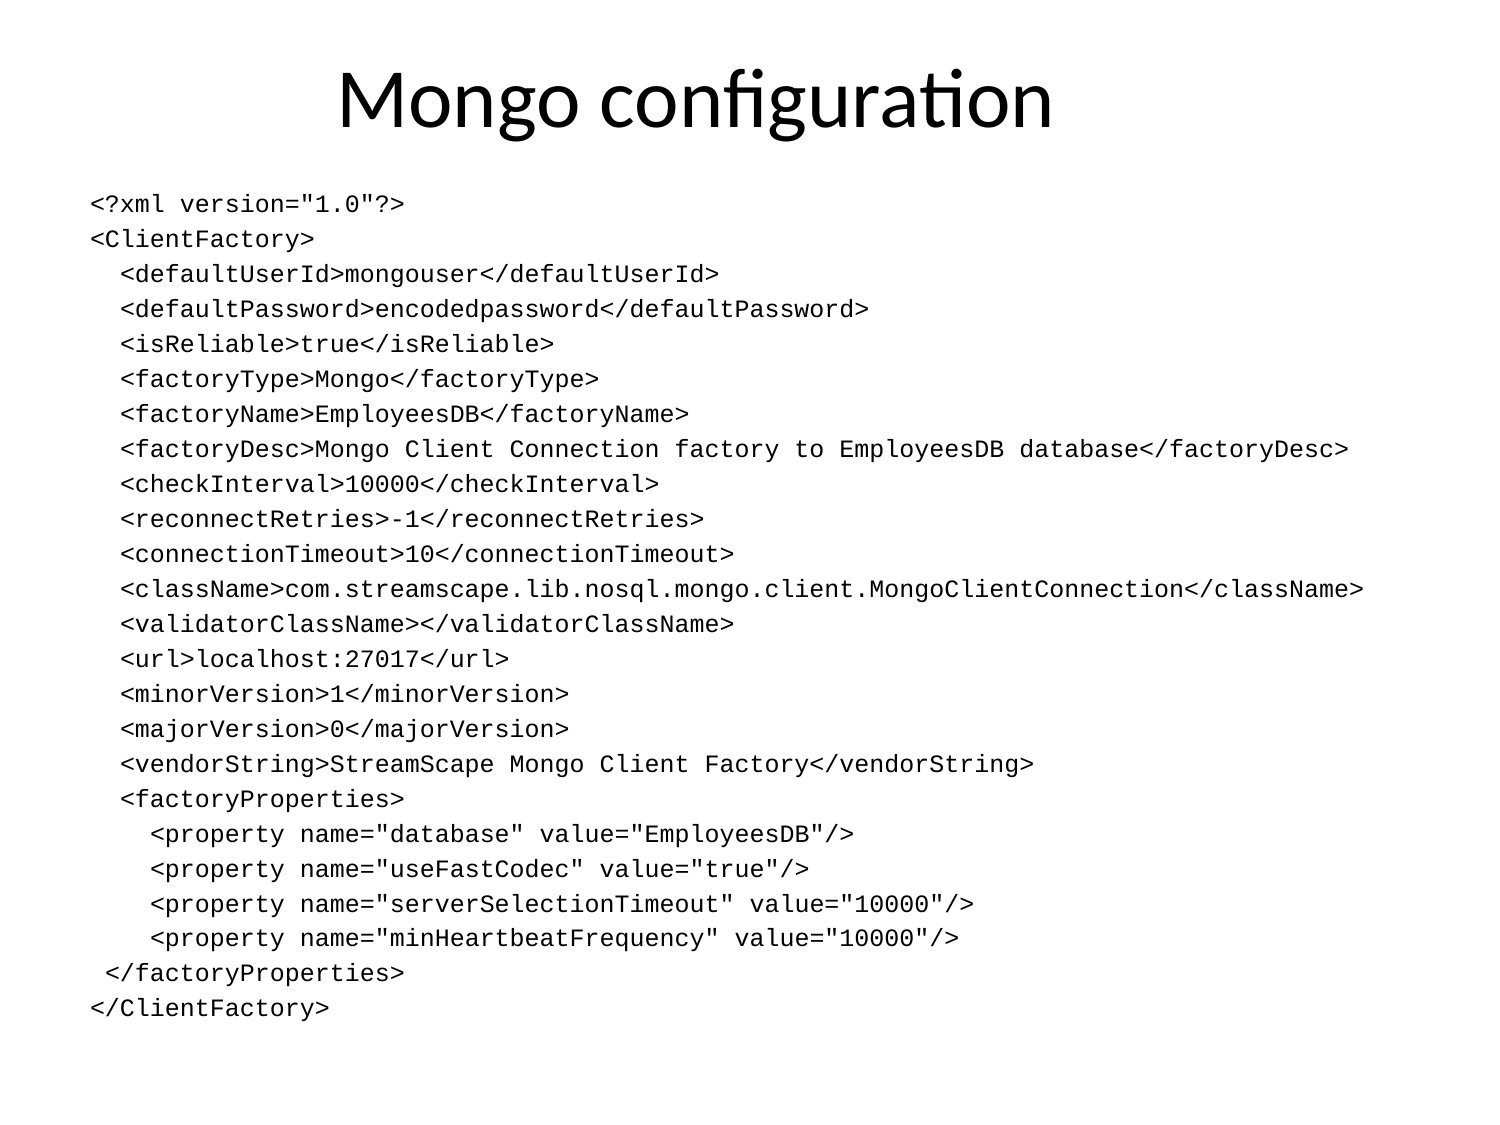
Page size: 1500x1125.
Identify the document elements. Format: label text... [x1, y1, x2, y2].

list <?xml version="1.0"?> <ClientFactory> <defaultUserId>mongouser</defaultUserId> <defaultPassword>encodedpassword</defaultPassword> <isReliable>true</isReliable> <factoryType>Mongo</factoryType> <factoryName>EmployeesDB</factoryName> <factoryDesc>Mongo Client Connection factory to EmployeesDB database</factoryDesc> <checkInterval>10000</checkInterval> <reconnectRetries>-1</reconnectRetries> <connectionTimeout>10</connectionTimeout> <className>com.streamscape.lib.nosql.mongo.client.MongoClientConnection</className> <validatorClassName></validatorClassName> <url>localhost:27017</url> <minorVersion>1</minorVersion> <majorVersion>0</majorVersion> <vendorString>StreamScape Mongo Client Factory</vendorString> <factoryProperties> <property name="database" value="EmployeesDB"/> <property name="useFastCodec" value="true"/> <property name="serverSelectionTimeout" value="10000"/> <property name="minHeartbeatFrequency" value="10000"/> </factoryProperties> </ClientFactory> [75, 180, 1425, 1005]
title Mongo configuration [75, 35, 1425, 153]
